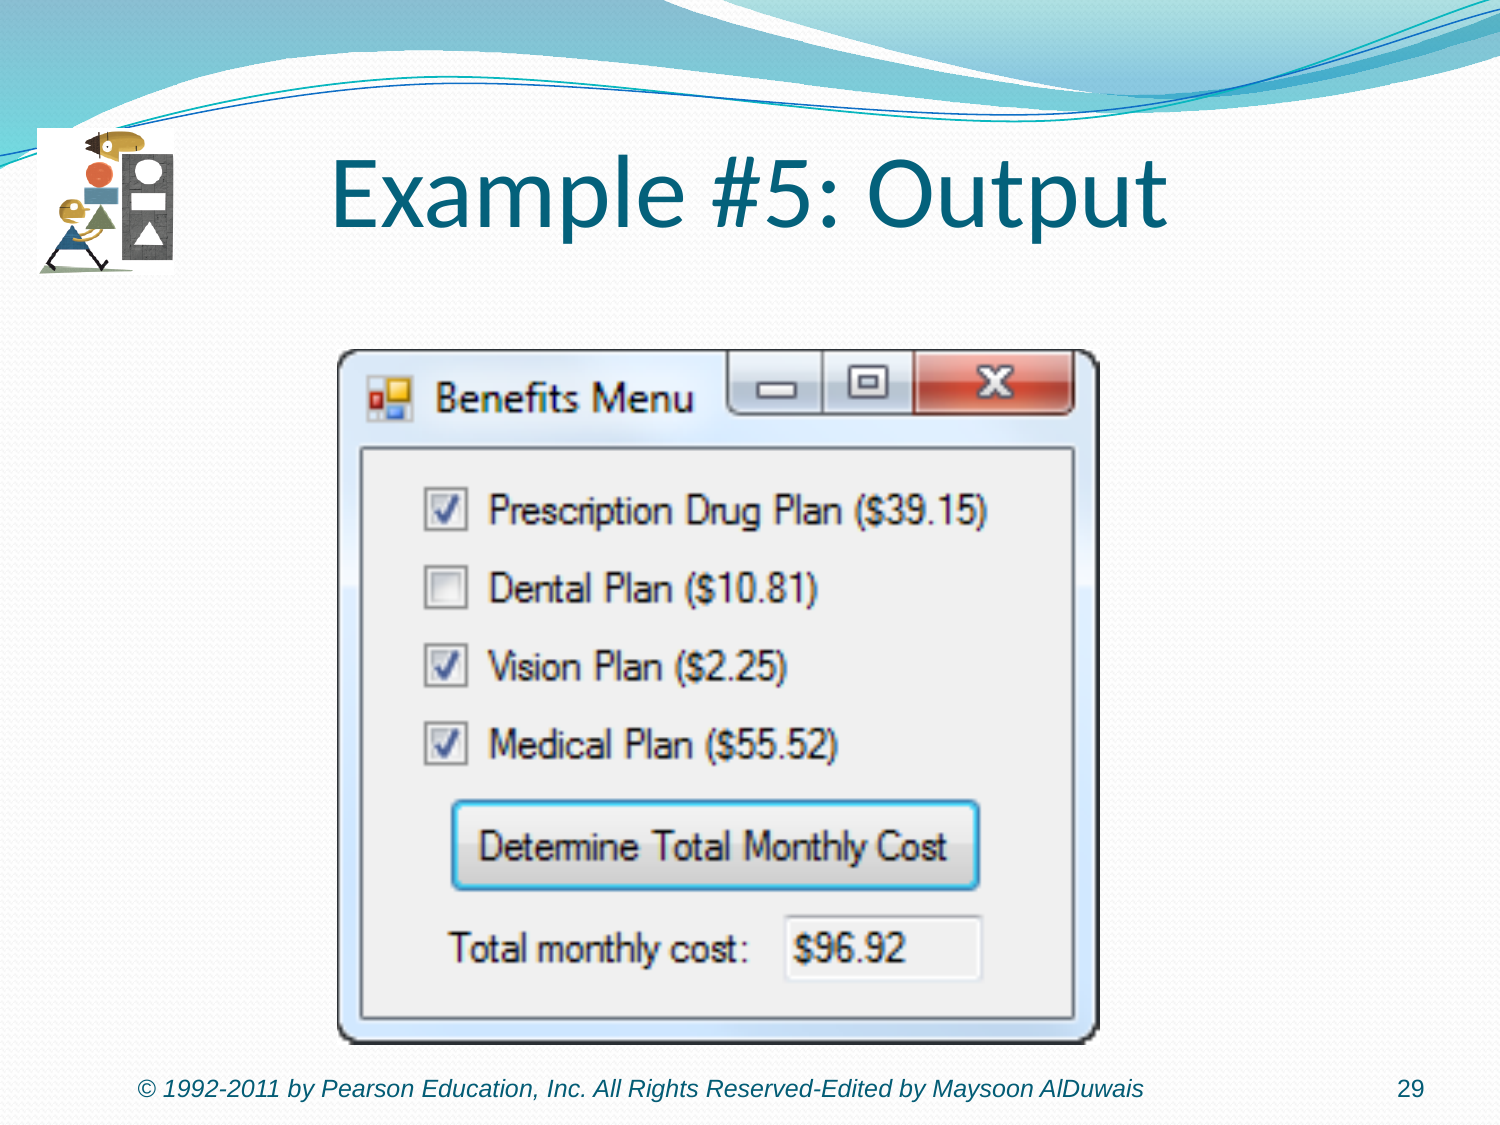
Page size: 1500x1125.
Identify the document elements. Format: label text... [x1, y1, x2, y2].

picture [37, 128, 75, 275]
slide_number 29 [1299, 1042, 1425, 1103]
title Example #5: Output [75, 115, 1425, 303]
picture [337, 349, 1101, 1046]
footer © 1992-2011 by Pearson Education, Inc. All Rights Reserved-Edited by Maysoon AlDuwais [137, 1042, 1299, 1103]
